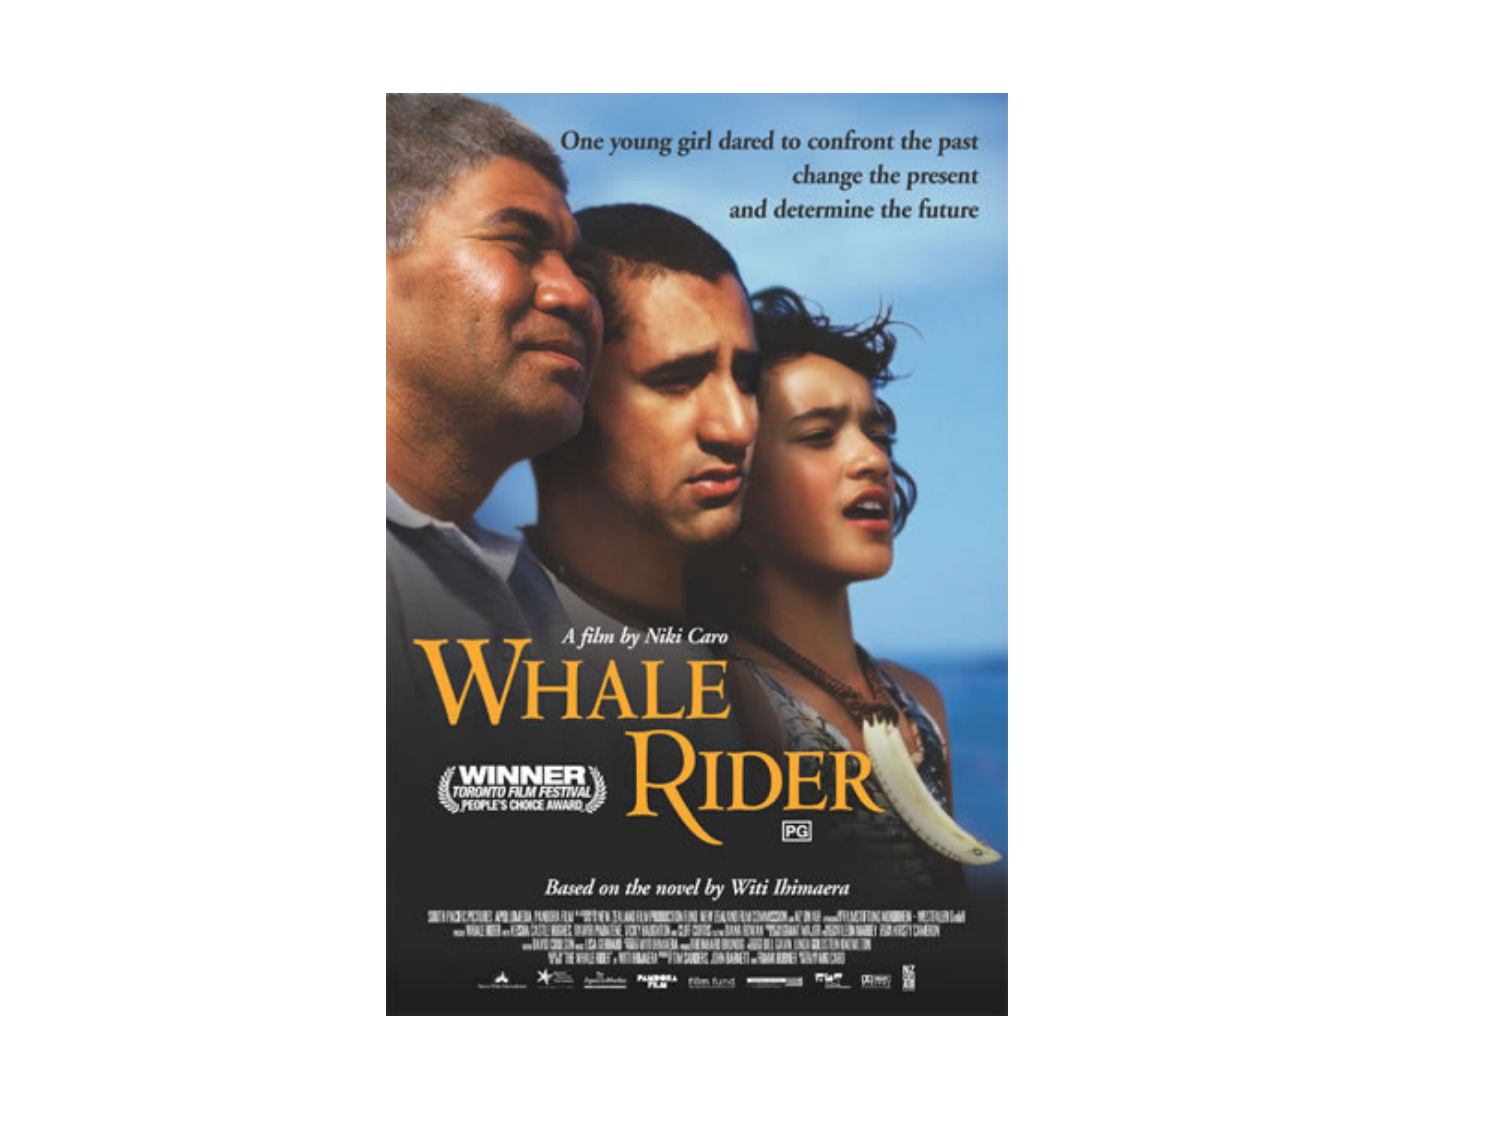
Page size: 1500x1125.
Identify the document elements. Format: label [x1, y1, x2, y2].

picture [386, 93, 1008, 1016]
